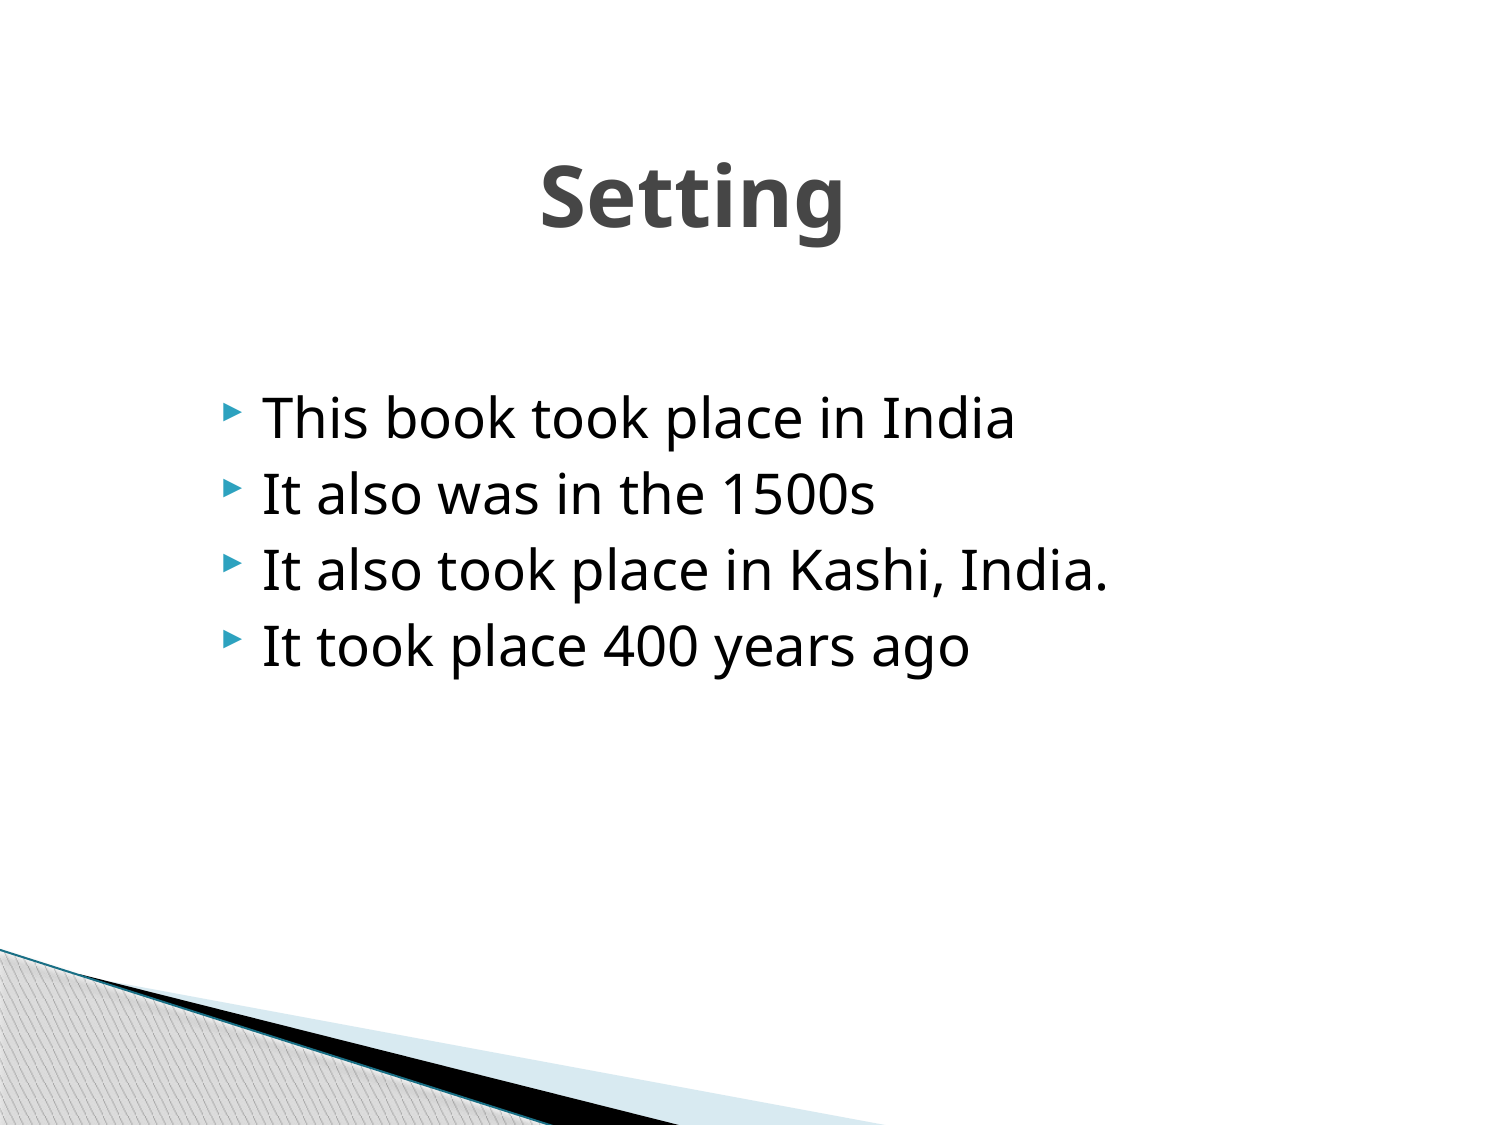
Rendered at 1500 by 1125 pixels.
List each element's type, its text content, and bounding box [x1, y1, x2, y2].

list This book took place in India It also was in the 1500s It also took place in Kashi, India. It took place 400 years ago [187, 375, 1463, 1050]
title Setting [525, 99, 1500, 288]
